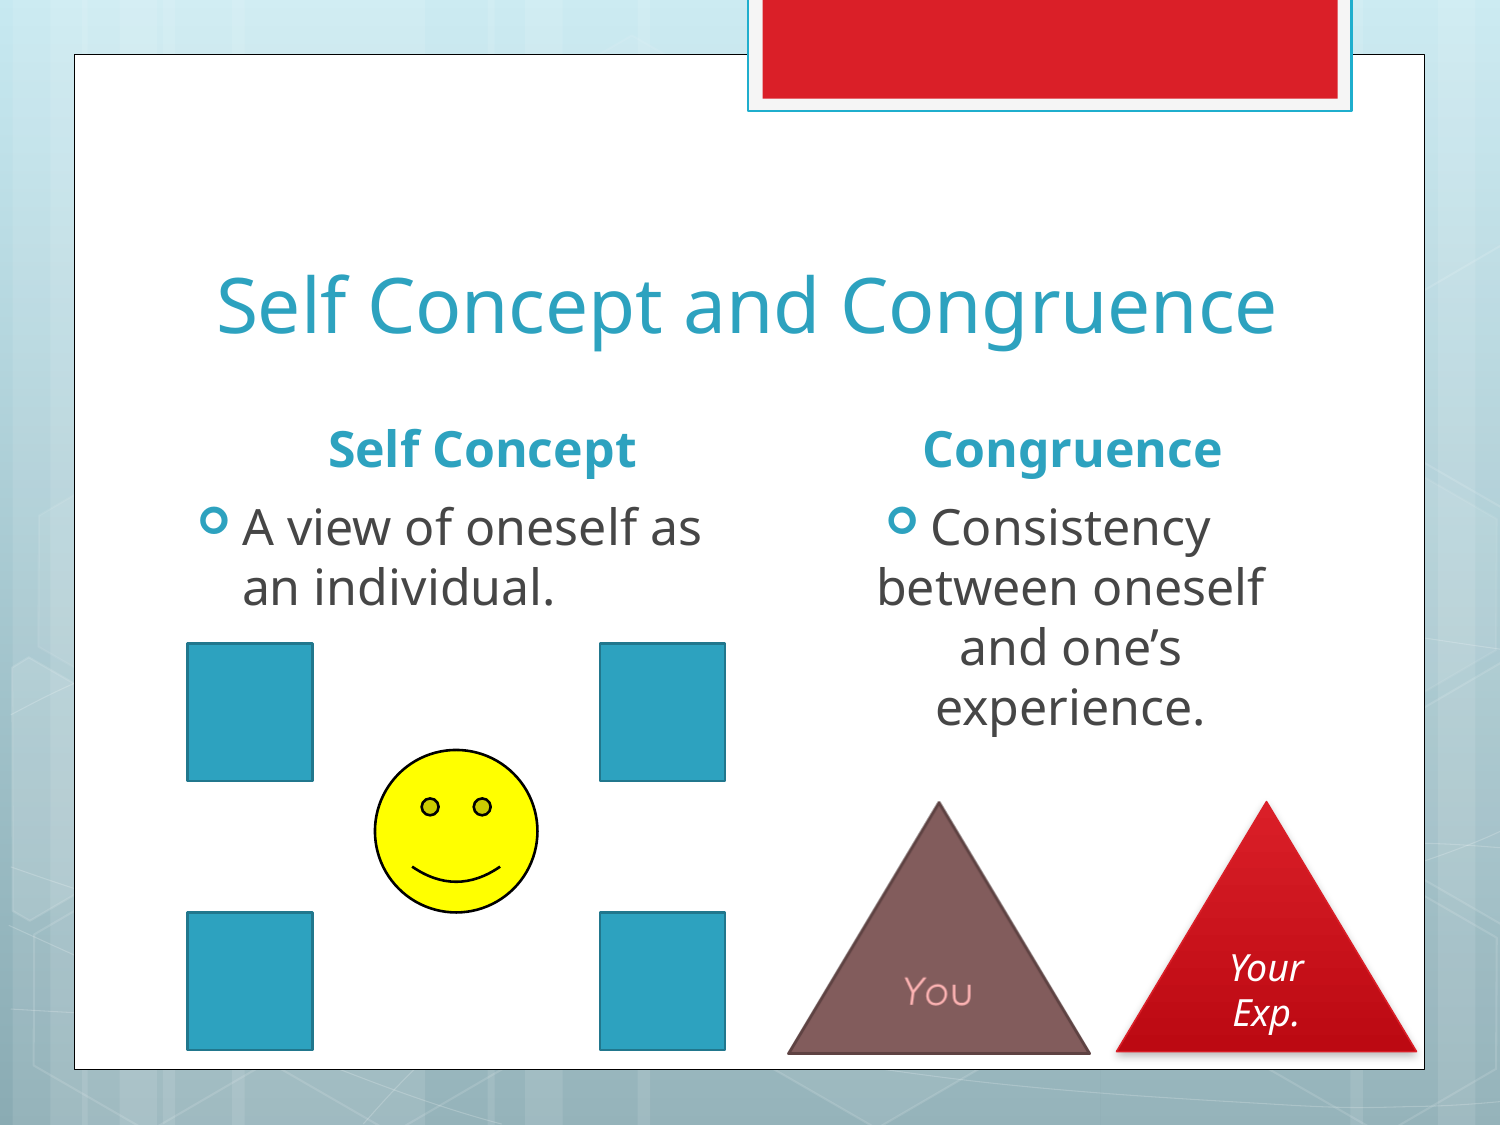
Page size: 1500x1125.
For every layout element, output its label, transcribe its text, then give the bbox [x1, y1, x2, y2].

text_box [599, 911, 726, 1051]
list Consistency between oneself and one’s experience. [761, 487, 1323, 954]
text_box [186, 642, 314, 782]
text_box [186, 911, 314, 1051]
list Congruence [822, 379, 1324, 485]
text_box Your Exp. [1115, 800, 1418, 1053]
text_box [373, 748, 539, 914]
picture [787, 801, 1091, 1055]
list A view of oneself as an individual. [170, 487, 732, 954]
title Self Concept and Congruence [171, 168, 1324, 357]
list Self Concept [231, 379, 734, 485]
text_box [599, 642, 726, 782]
